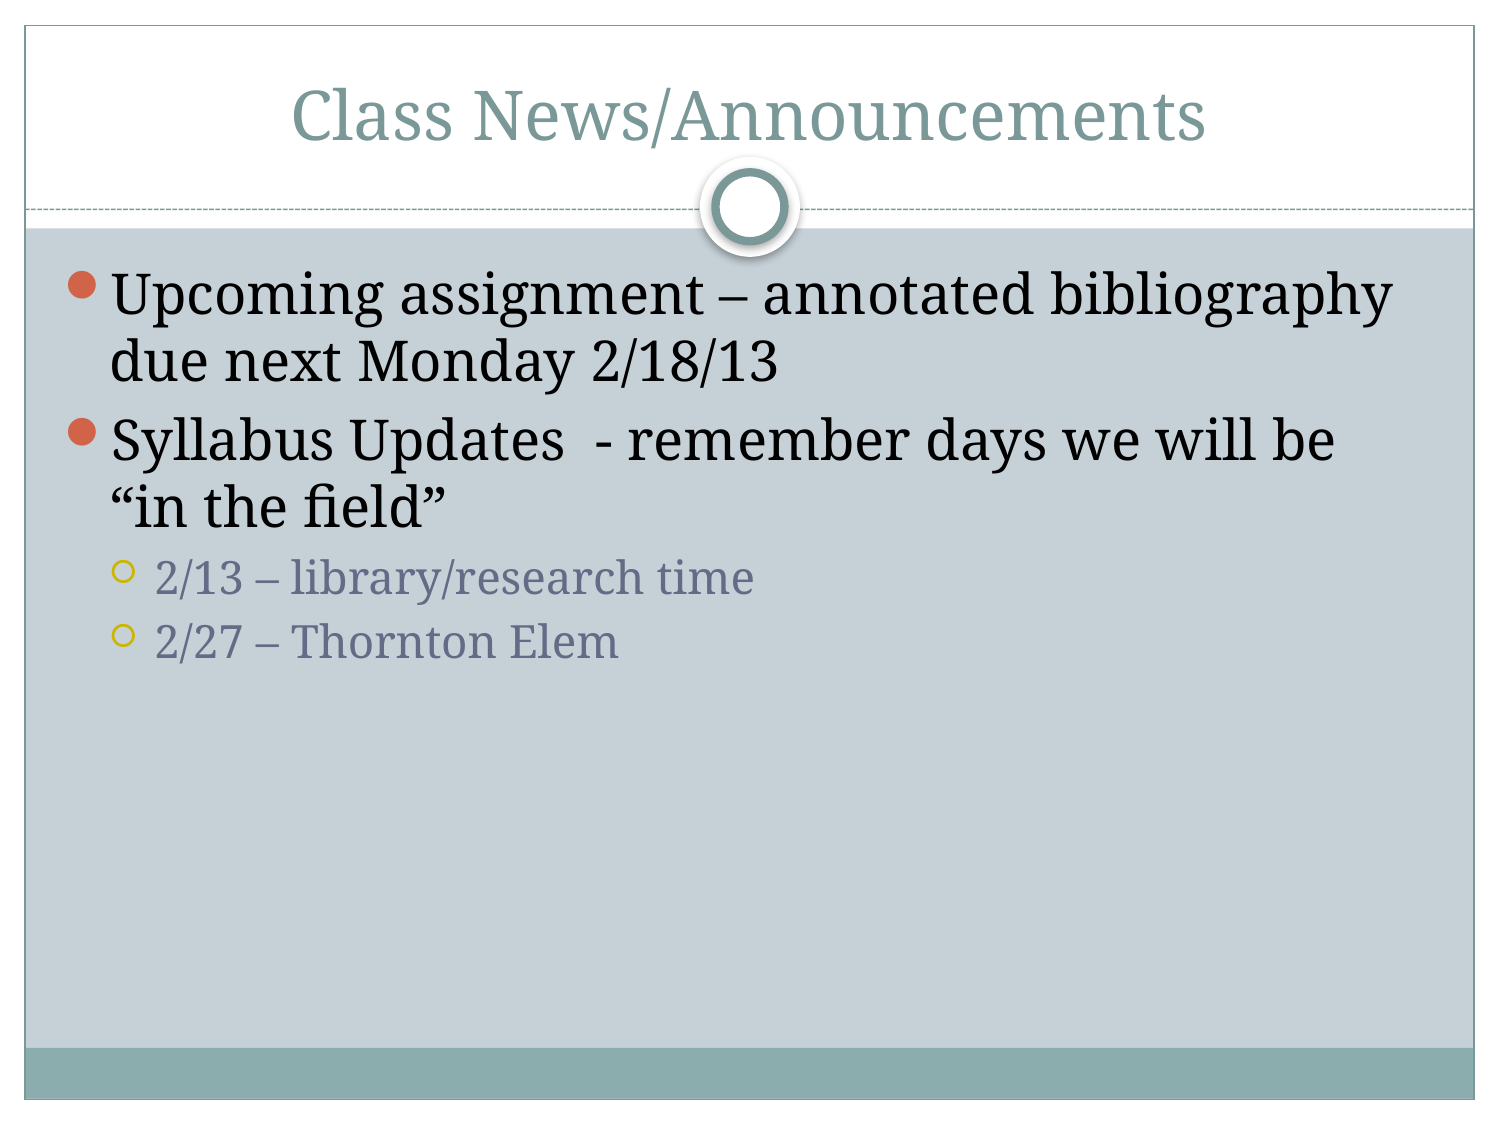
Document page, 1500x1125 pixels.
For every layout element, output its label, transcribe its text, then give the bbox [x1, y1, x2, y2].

title Class News/Announcements [49, 37, 1450, 162]
list Upcoming assignment – annotated bibliography due next Monday 2/18/13 Syllabus Updates - remember days we will be “in the field” 2/13 – library/research time 2/27 – Thornton Elem [49, 250, 1445, 1001]
